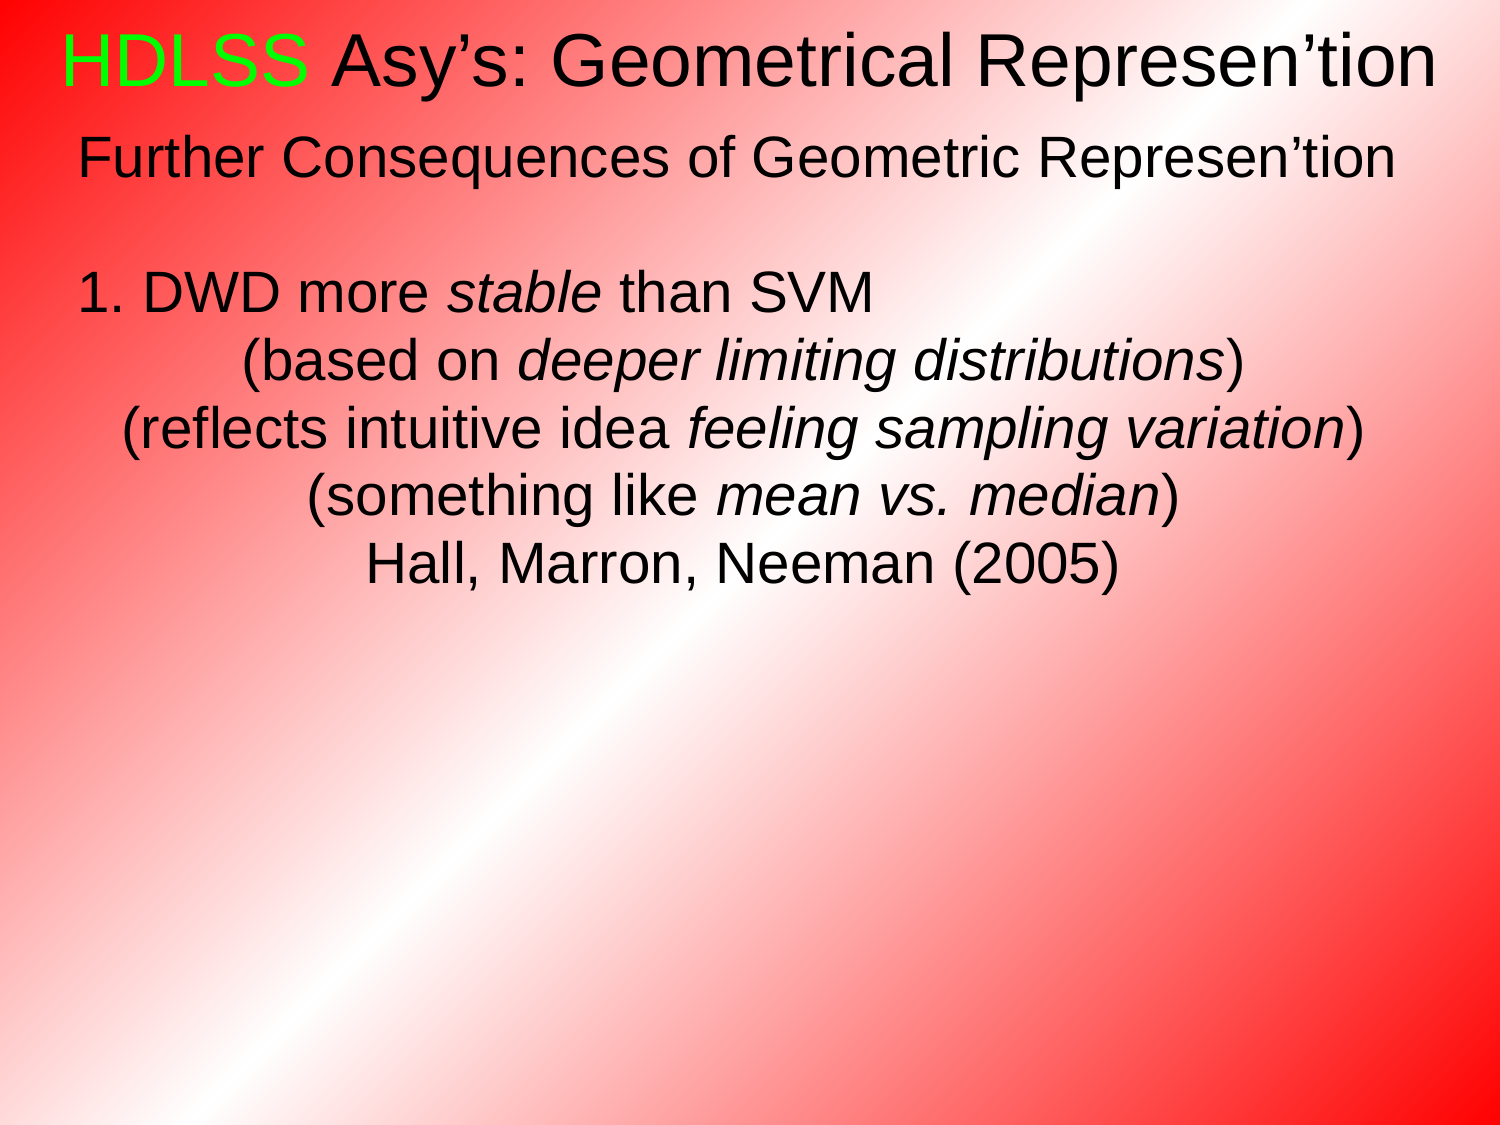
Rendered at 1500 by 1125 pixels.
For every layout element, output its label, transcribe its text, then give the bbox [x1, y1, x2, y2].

list Further Consequences of Geometric Represen’tion 1. DWD more stable than SVM (based on deeper limiting distributions) (reflects intuitive idea feeling sampling variation) (something like mean vs. median) Hall, Marron, Neeman (2005) [62, 125, 1425, 1050]
title HDLSS Asy’s: Geometrical Represen’tion [37, 0, 1463, 113]
